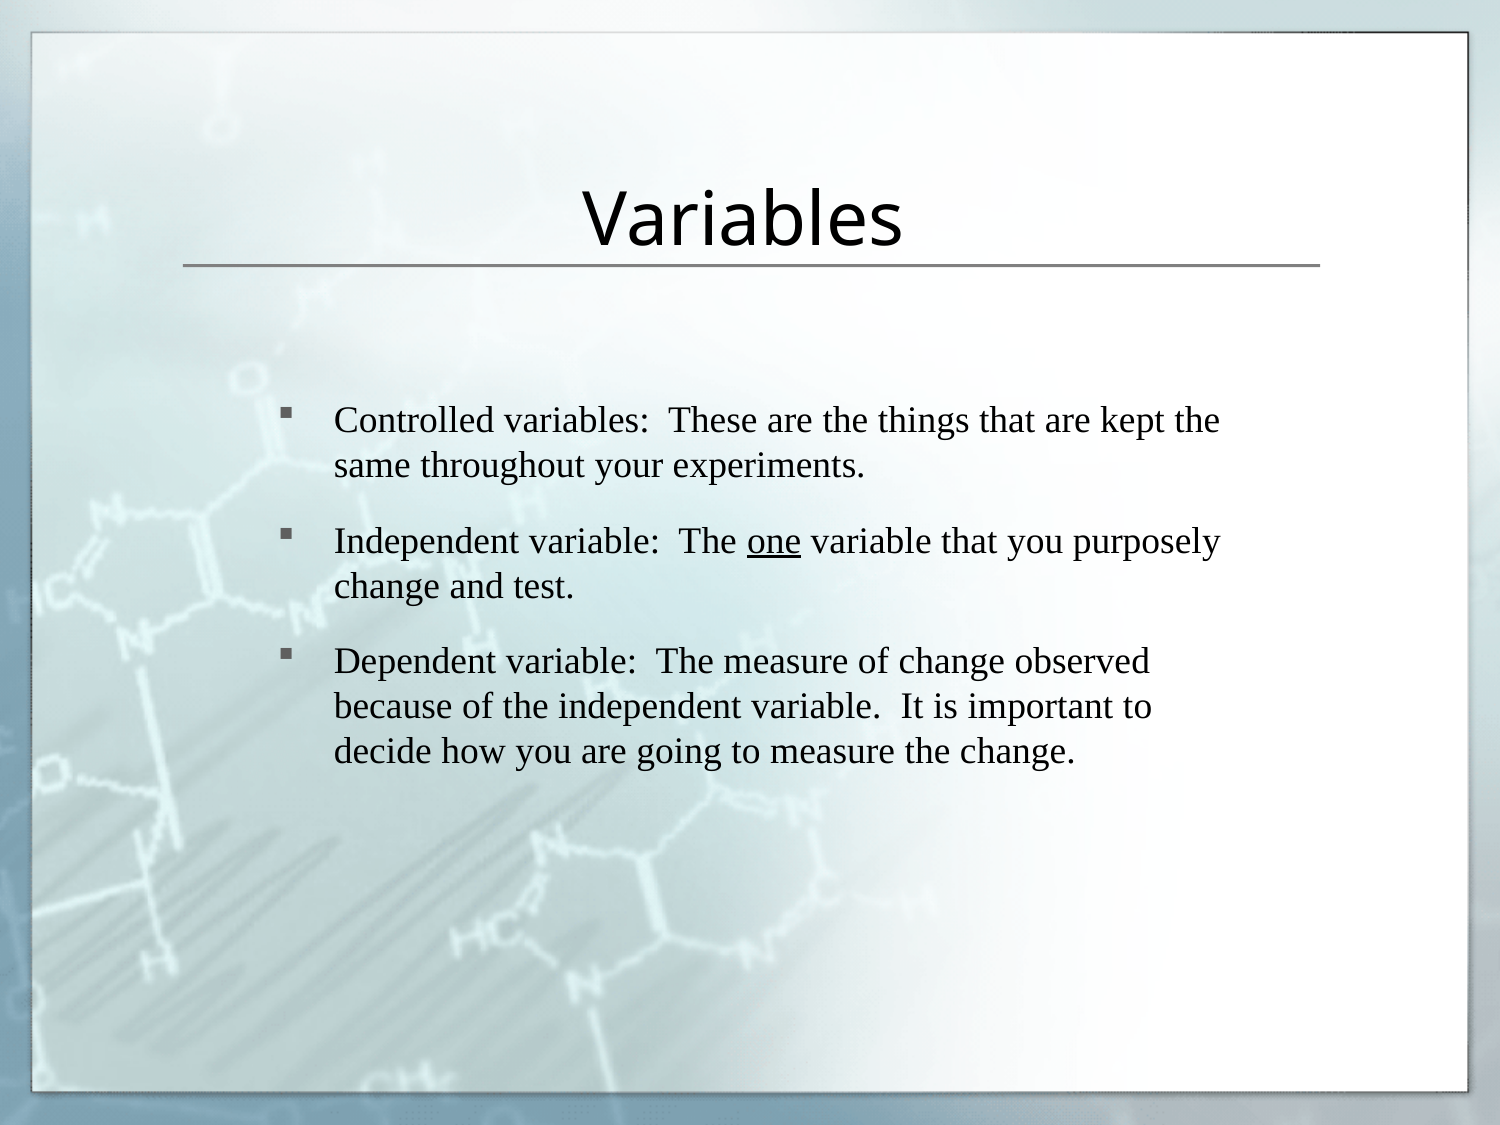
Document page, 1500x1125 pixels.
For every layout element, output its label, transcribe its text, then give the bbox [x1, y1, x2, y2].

picture [0, 0, 1500, 1125]
list Controlled variables: These are the things that are kept the same throughout your experiments. Independent variable: The one variable that you purposely change and test. Dependent variable: The measure of change observed because of the independent variable. It is important to decide how you are going to measure the change. [262, 387, 1263, 1088]
title Variables [49, 134, 1438, 298]
